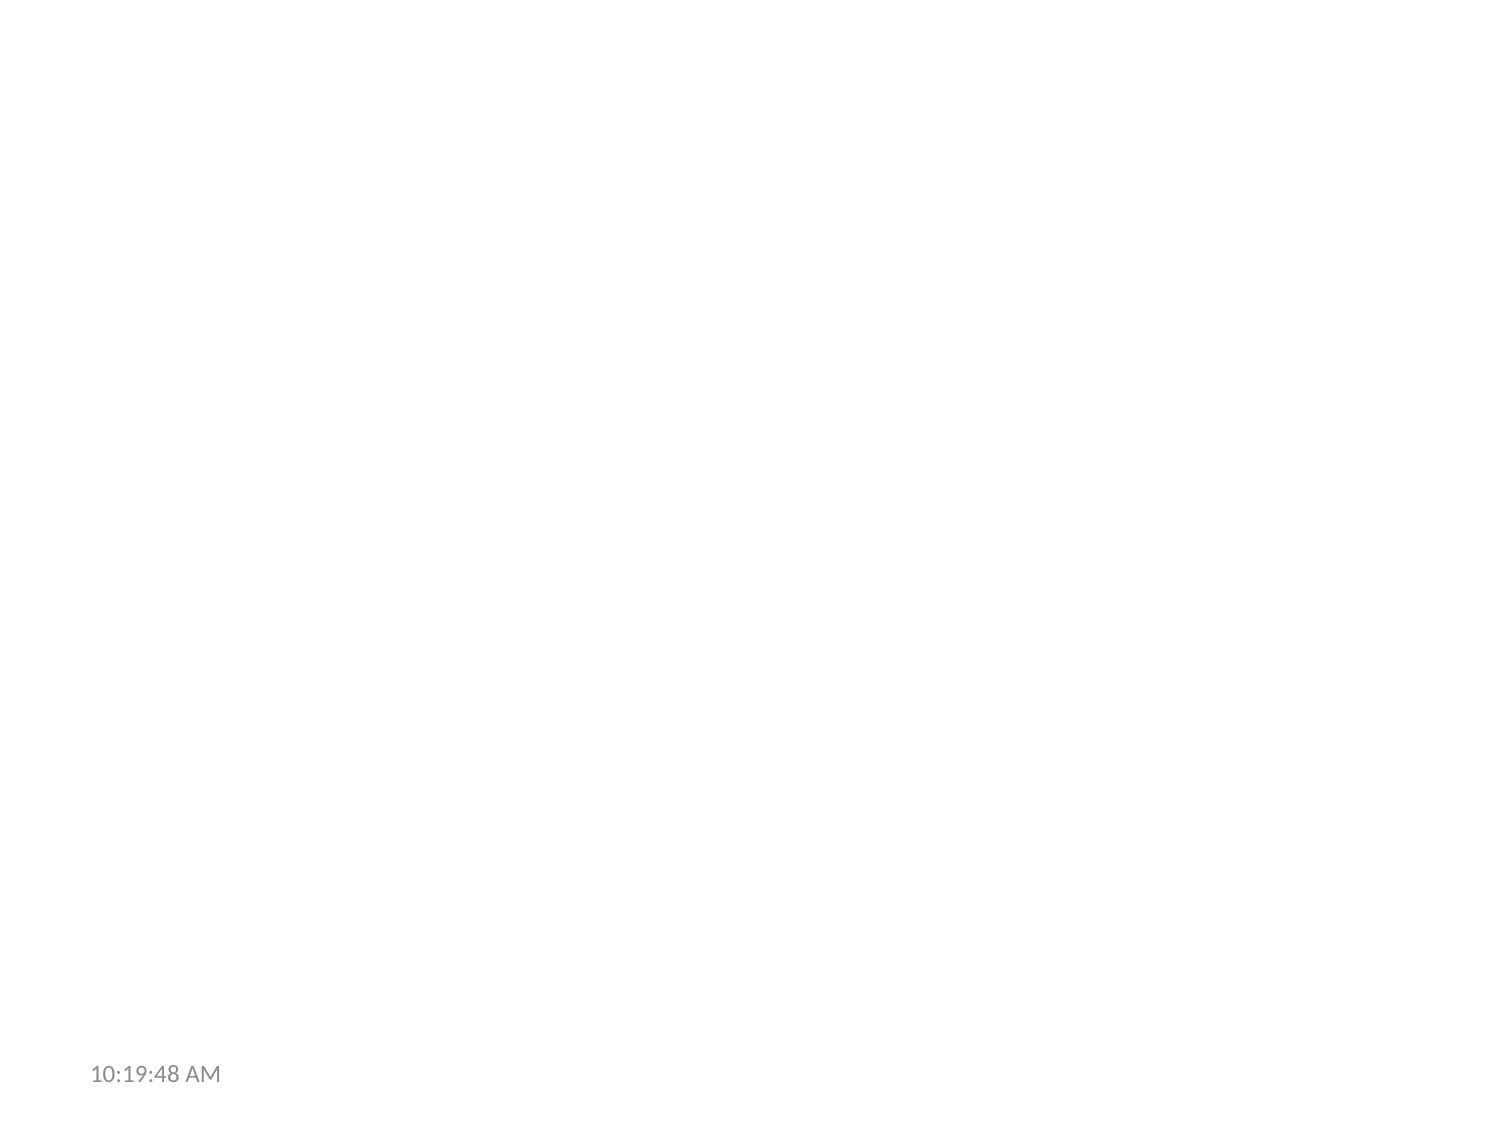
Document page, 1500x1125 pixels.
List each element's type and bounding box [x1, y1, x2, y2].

slide_number [75, 1042, 425, 1103]
